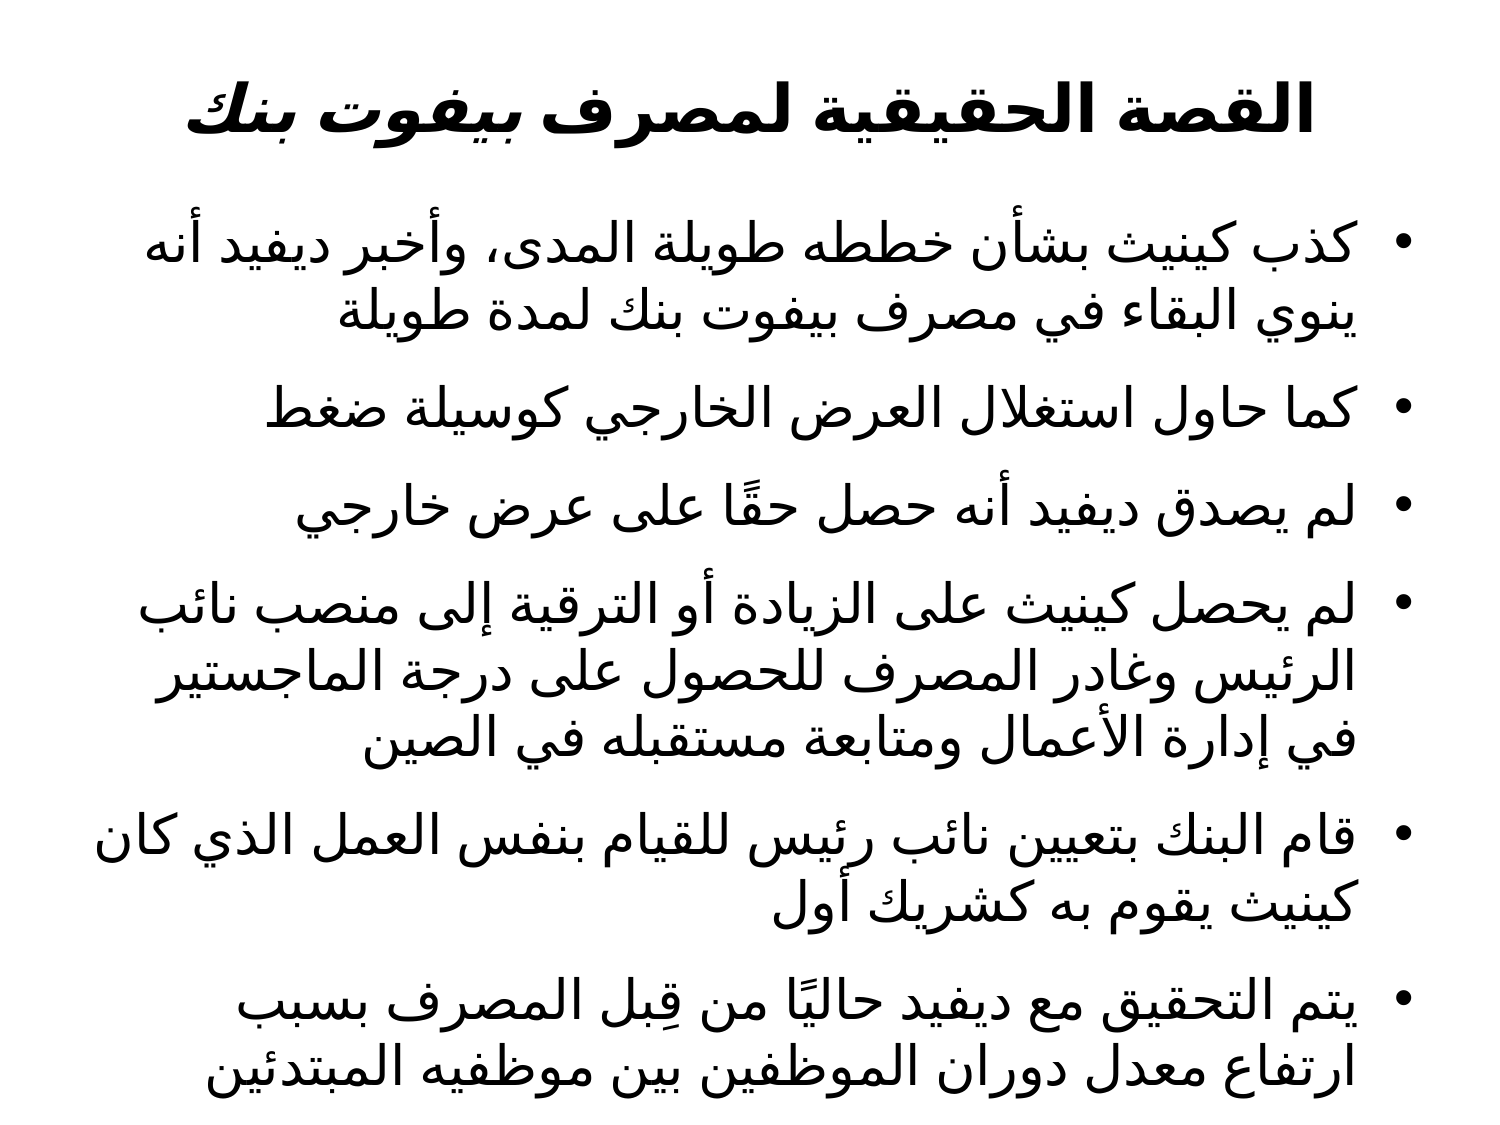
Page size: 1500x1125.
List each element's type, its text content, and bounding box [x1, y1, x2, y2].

title القصة الحقيقية لمصرف بيفوت بنك [75, 12, 1425, 200]
list كذب كينيث بشأن خططه طويلة المدى، وأخبر ديفيد أنه ينوي البقاء في مصرف بيفوت بنك لمدة طويلة كما حاول استغلال العرض الخارجي كوسيلة ضغط لم يصدق ديفيد أنه حصل حقًا على عرض خارجي لم يحصل كينيث على الزيادة أو الترقية إلى منصب نائب الرئيس وغادر المصرف للحصول على درجة الماجستير في إدارة الأعمال ومتابعة مستقبله في الصين قام البنك بتعيين نائب رئيس للقيام بنفس العمل الذي كان كينيث يقوم به كشريك أول يتم التحقيق مع ديفيد حاليًا من قِبل المصرف بسبب ارتفاع معدل دوران الموظفين بين موظفيه المبتدئين [75, 200, 1425, 1125]
